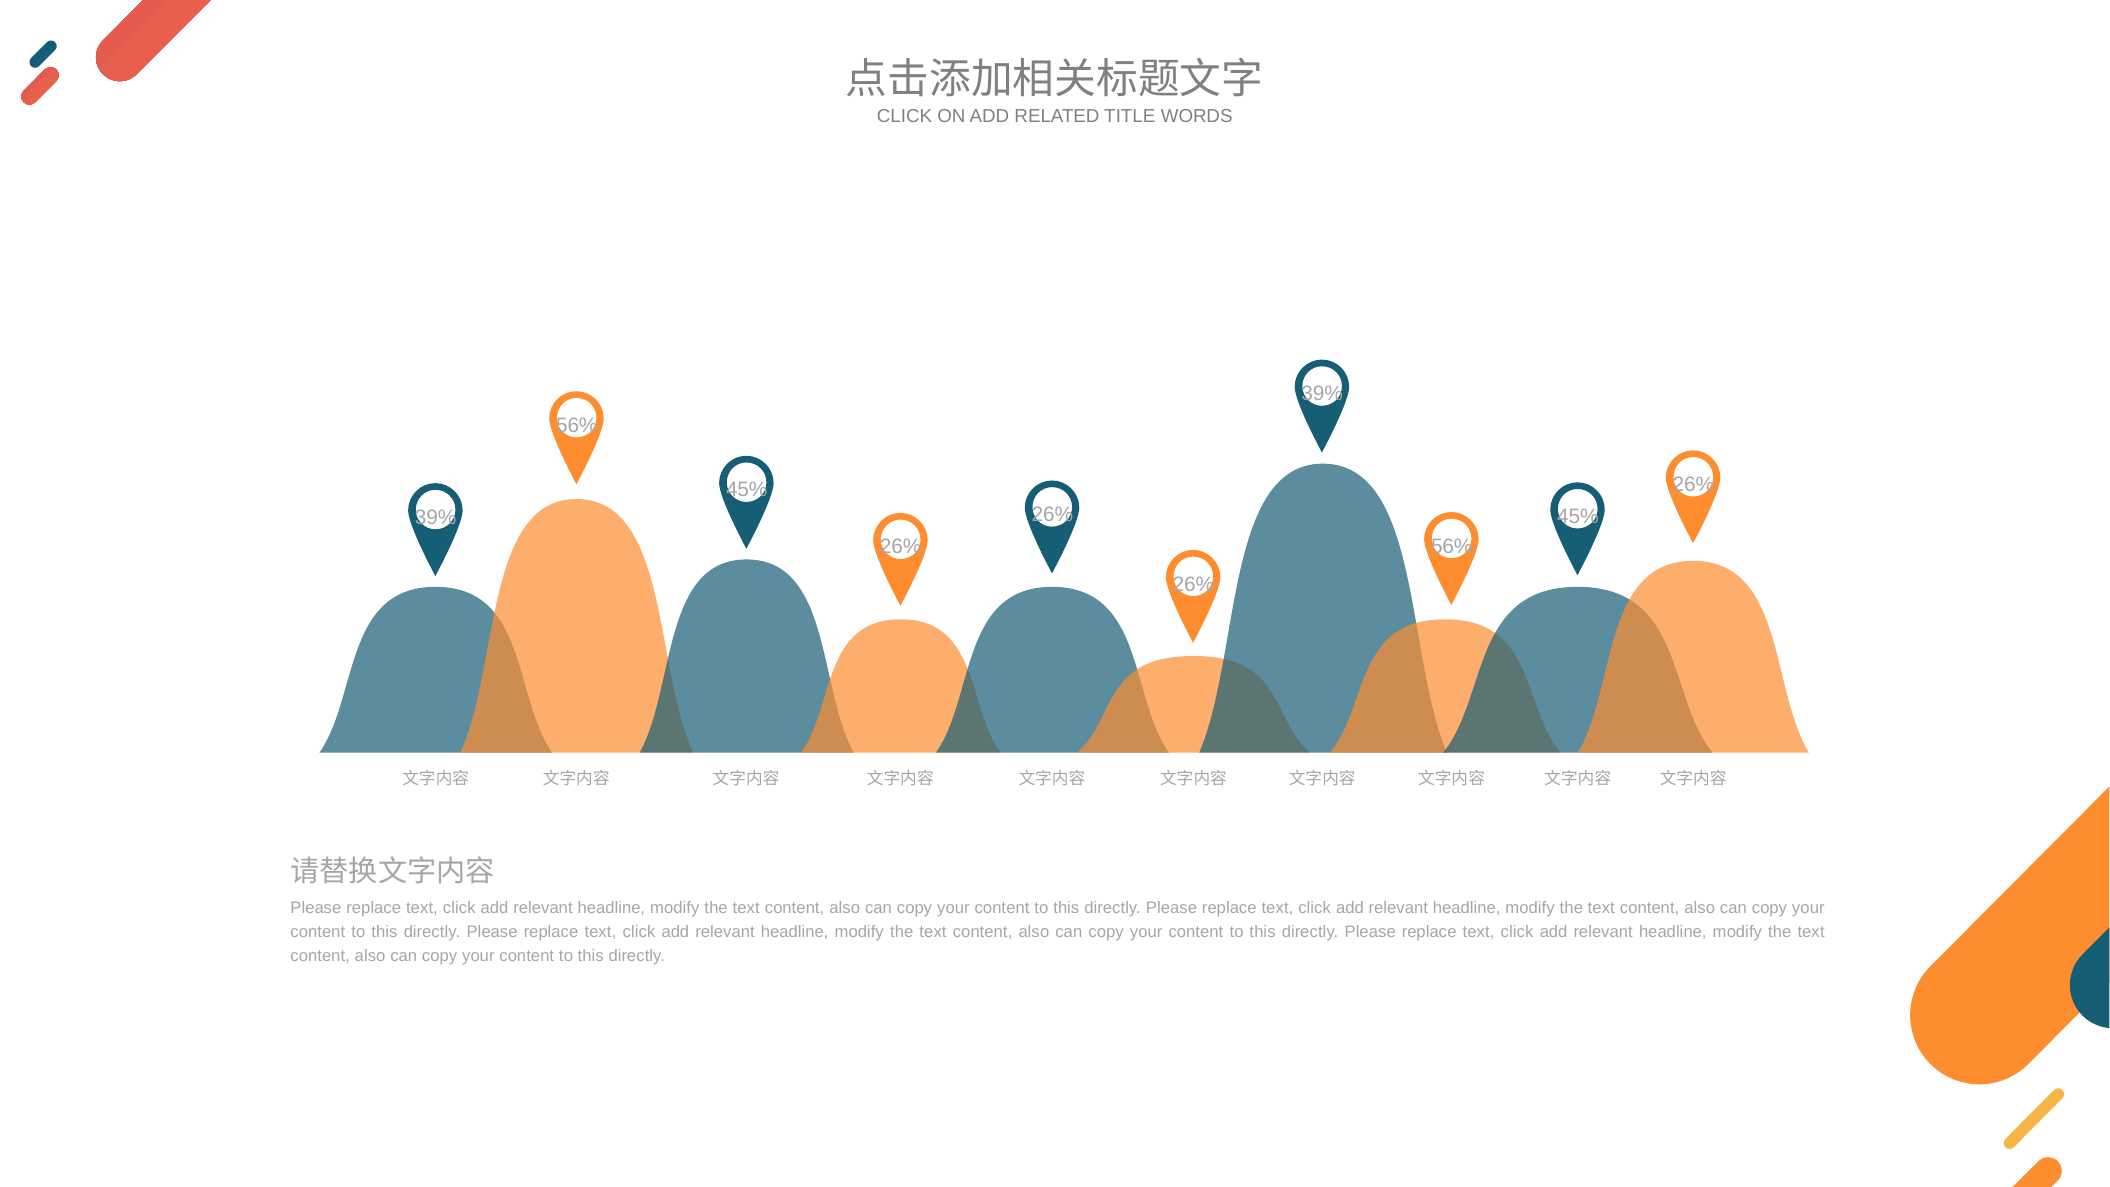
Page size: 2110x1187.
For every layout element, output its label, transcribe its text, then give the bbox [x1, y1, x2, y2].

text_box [399, 483, 472, 577]
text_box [710, 455, 783, 549]
text_box Please replace text, click add relevant headline, modify the text content, also can copy your content to this directly. Please replace text, click add relevant headline, modify the text content, also can copy your content to this directly. Please replace text, click add relevant headline, modify the text content, also can copy your content to this directly. Please replace text, click add relevant headline, modify the text content, also can copy your content to this directly. [290, 892, 1828, 965]
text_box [800, 619, 935, 796]
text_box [639, 559, 854, 796]
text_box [460, 499, 694, 796]
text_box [864, 512, 937, 606]
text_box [1657, 450, 1730, 544]
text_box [319, 586, 553, 798]
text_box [1448, 511, 1488, 586]
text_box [1199, 463, 1448, 796]
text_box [1541, 482, 1614, 576]
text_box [540, 391, 613, 485]
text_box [1329, 619, 1443, 796]
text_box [1016, 480, 1089, 574]
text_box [1443, 586, 1577, 796]
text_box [935, 586, 1169, 796]
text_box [1157, 549, 1199, 643]
text_box 点击添加相关标题文字 [803, 44, 1307, 107]
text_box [1286, 359, 1359, 453]
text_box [1577, 560, 1809, 796]
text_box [1077, 656, 1199, 796]
text_box 请替换文字内容 [290, 845, 506, 888]
text_box CLICK ON ADD RELATED TITLE WORDS [852, 95, 1257, 130]
